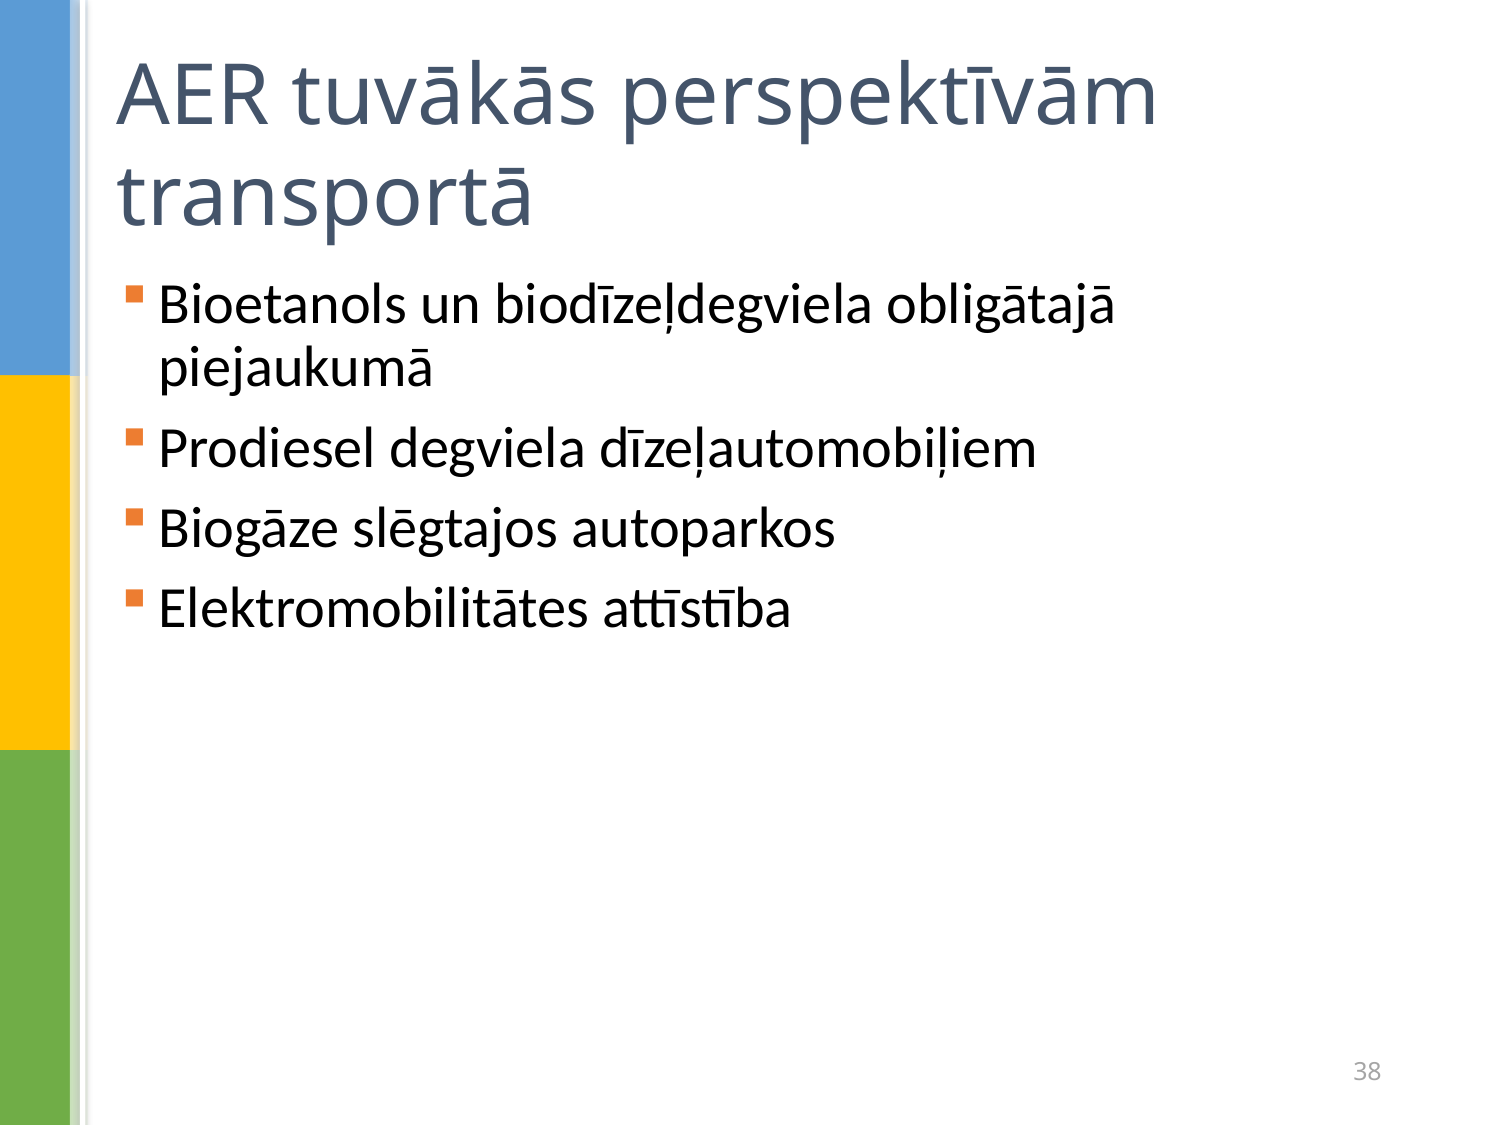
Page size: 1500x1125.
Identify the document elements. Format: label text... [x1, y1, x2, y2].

title AER tuvākās perspektīvām transportā [101, 32, 1396, 250]
slide_number 38 [993, 1042, 1397, 1103]
list Bioetanols un biodīzeļdegviela obligātajā piejaukumā Prodiesel degviela dīzeļautomobiļiem Biogāze slēgtajos autoparkos Elektromobilitātes attīstība [106, 266, 1400, 837]
